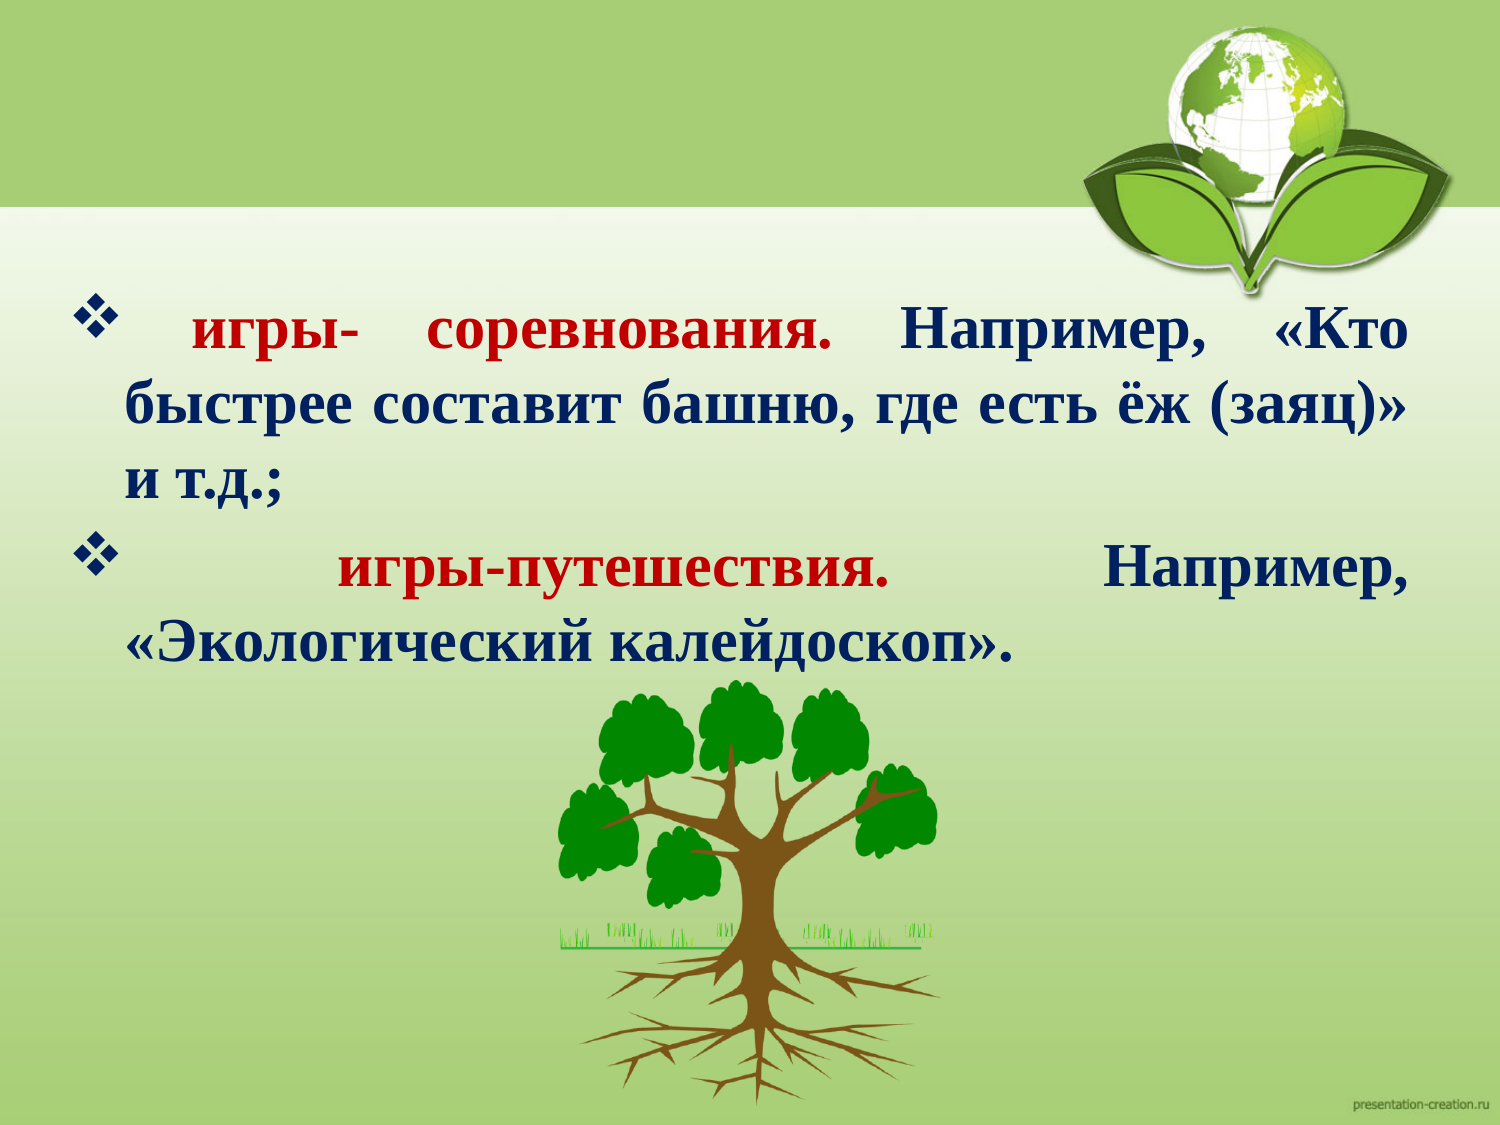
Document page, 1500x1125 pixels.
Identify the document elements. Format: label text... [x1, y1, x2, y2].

picture [0, 0, 1500, 1125]
list игры- соревнования. Например, «Кто быстрее составит башню, где есть ёж (заяц)» и т.д.; игры-путешествия. Например, «Экологический калейдоскоп». [53, 278, 1425, 1005]
